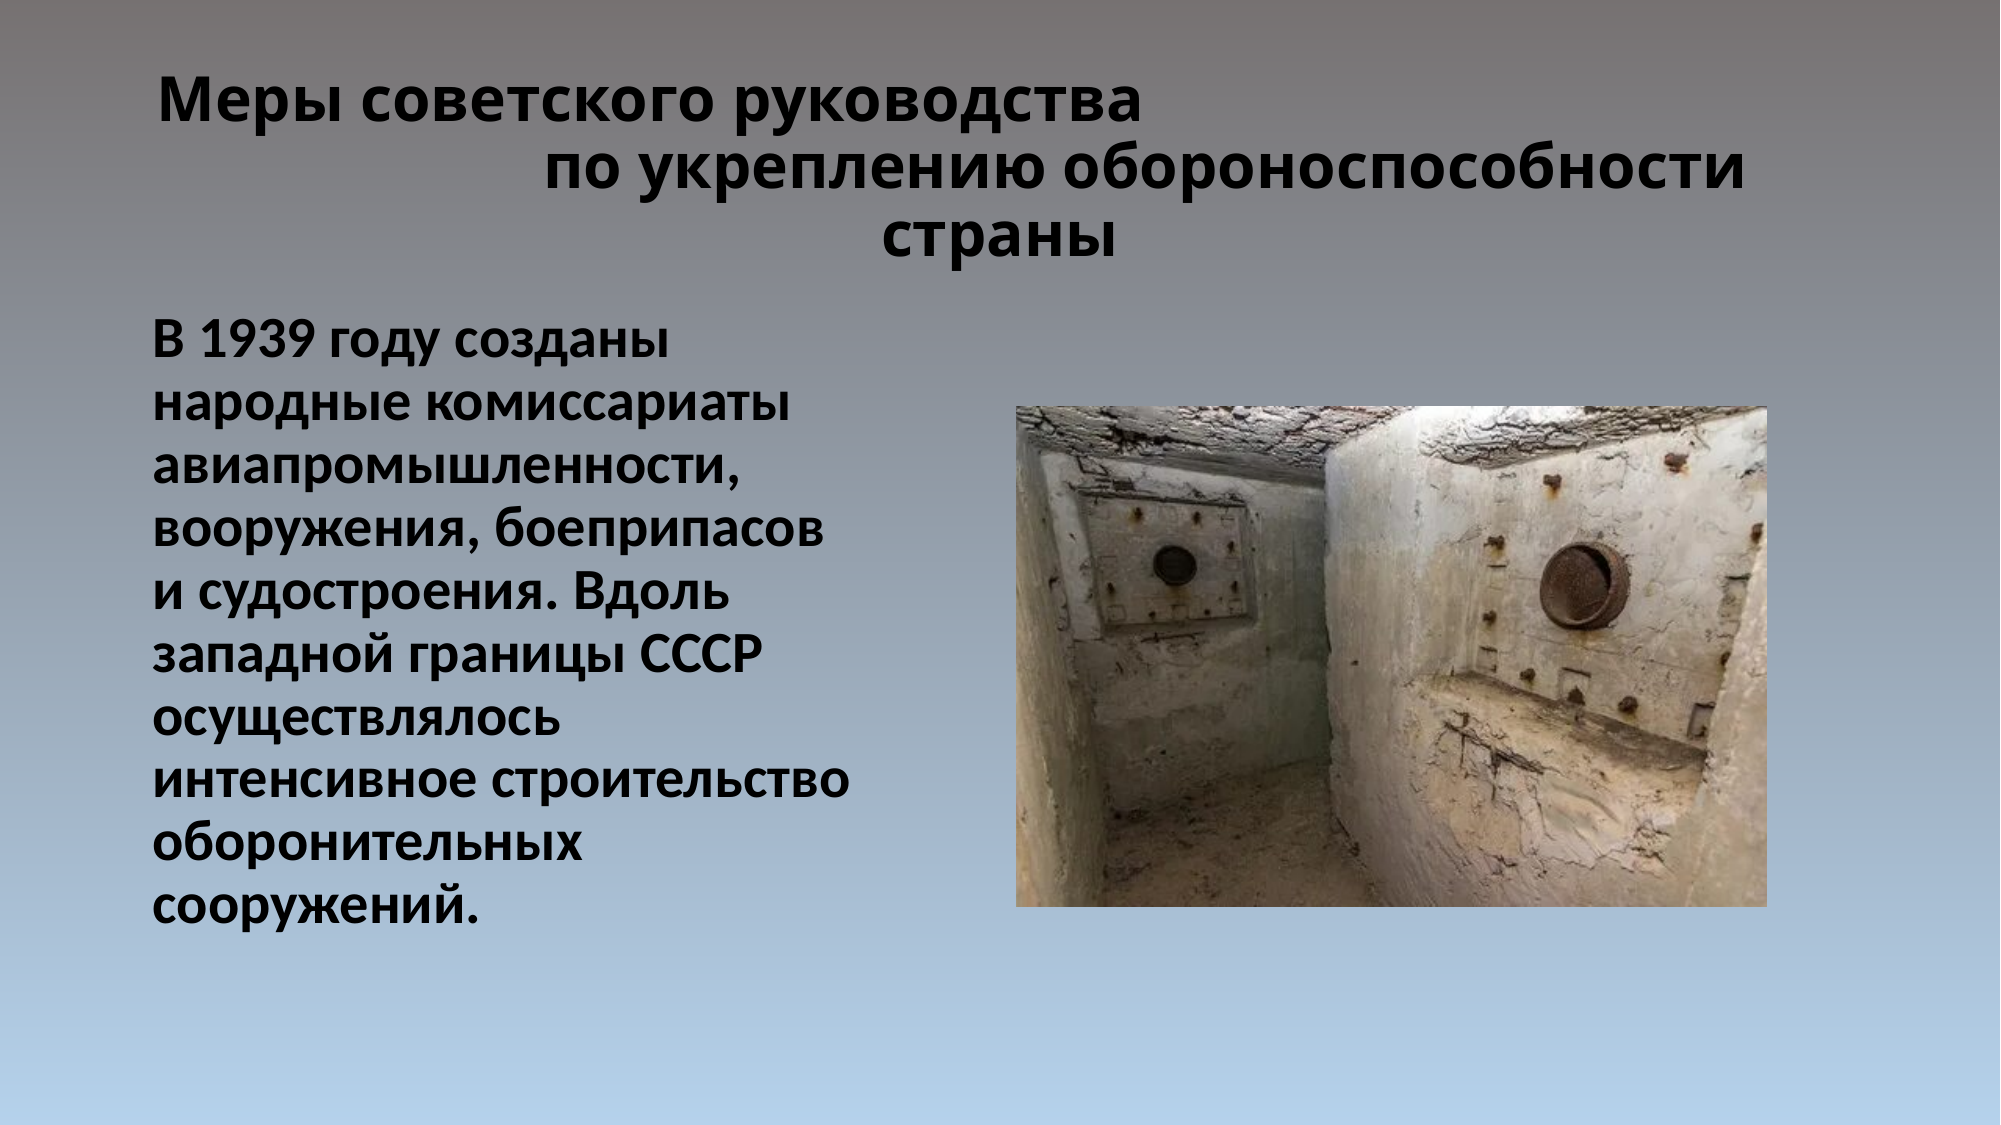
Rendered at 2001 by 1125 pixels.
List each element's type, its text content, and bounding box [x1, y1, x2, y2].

picture [1016, 406, 1767, 907]
list В 1939 году созданы народные комиссариаты авиапромышленности, вооружения, боеприпасов и судостроения. Вдоль западной границы СССР осуществлялось интенсивное строительство оборонительных сооружений. [137, 299, 886, 1014]
title Меры советского руководства по укреплению обороноспособности страны [137, 59, 1863, 278]
